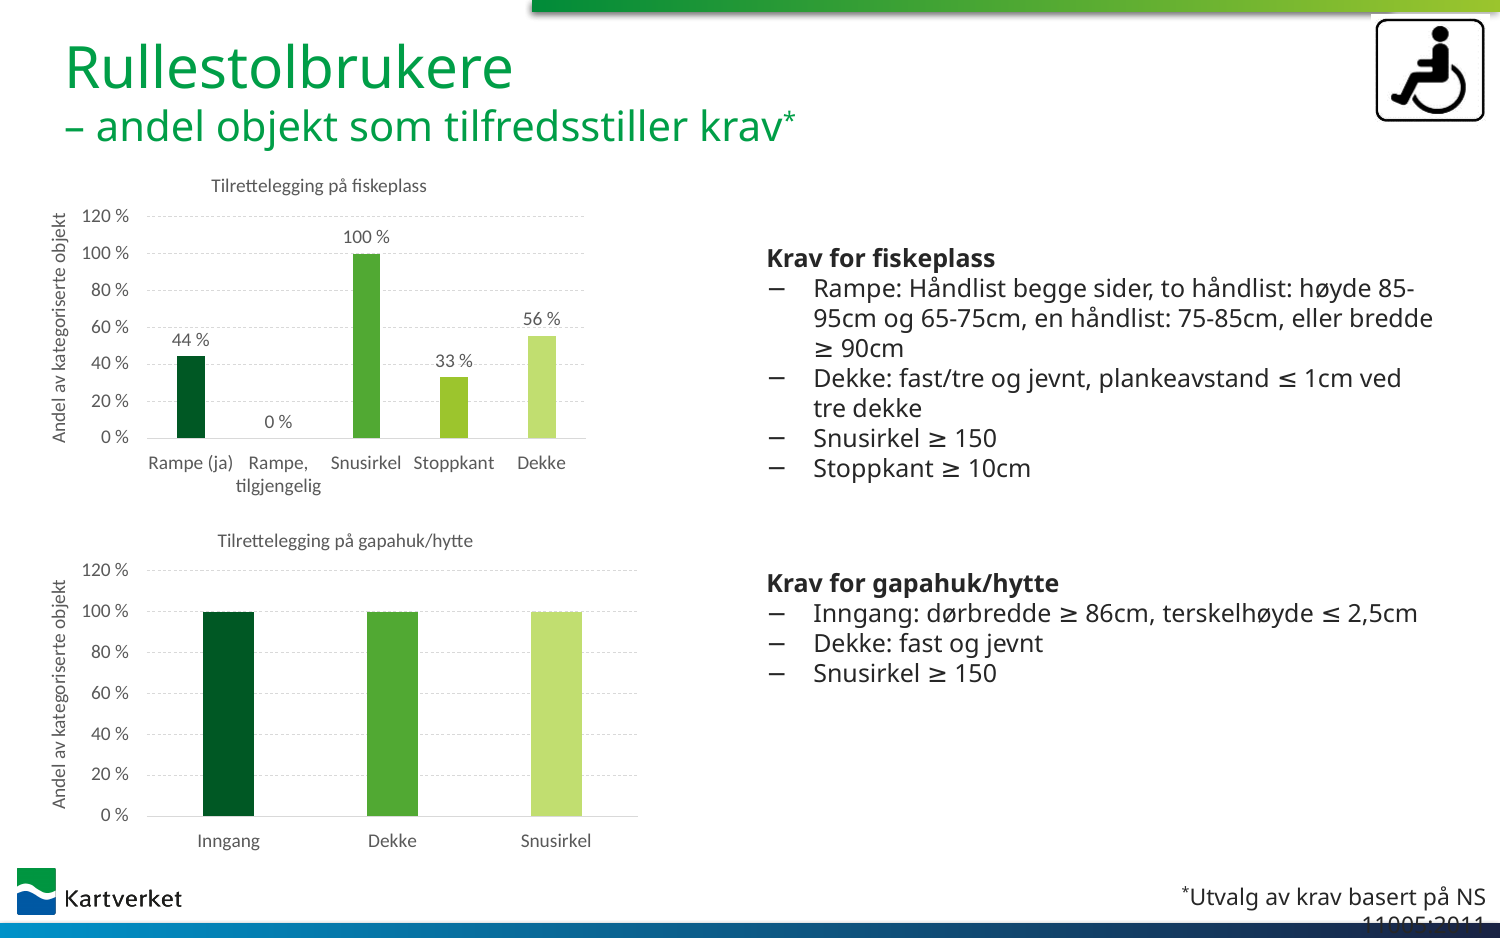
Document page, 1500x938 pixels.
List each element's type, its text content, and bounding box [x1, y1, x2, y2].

picture [41, 520, 650, 859]
text_box Krav for fiskeplass Rampe: Håndlist begge sider, to håndlist: høyde 85-95cm og 65-75cm, en håndlist: 75-85cm, eller bredde ≥ 90cm Dekke: fast/tre og jevnt, plankeavstand ≤ 1cm ved tre dekke Snusirkel ≥ 150 Stoppkant ≥ 10cm [751, 235, 1452, 490]
picture [41, 166, 597, 505]
text_box Krav for gapahuk/hytte Inngang: dørbredde ≥ 86cm, terskelhøyde ≤ 2,5cm Dekke: fast og jevnt Snusirkel ≥ 150 [751, 560, 1452, 695]
text_box Rullestolbrukere – andel objekt som tilfredsstiller krav* [49, 29, 1431, 158]
picture [1371, 13, 1491, 127]
text_box *Utvalg av krav basert på NS 11005:2011 [1068, 873, 1500, 938]
